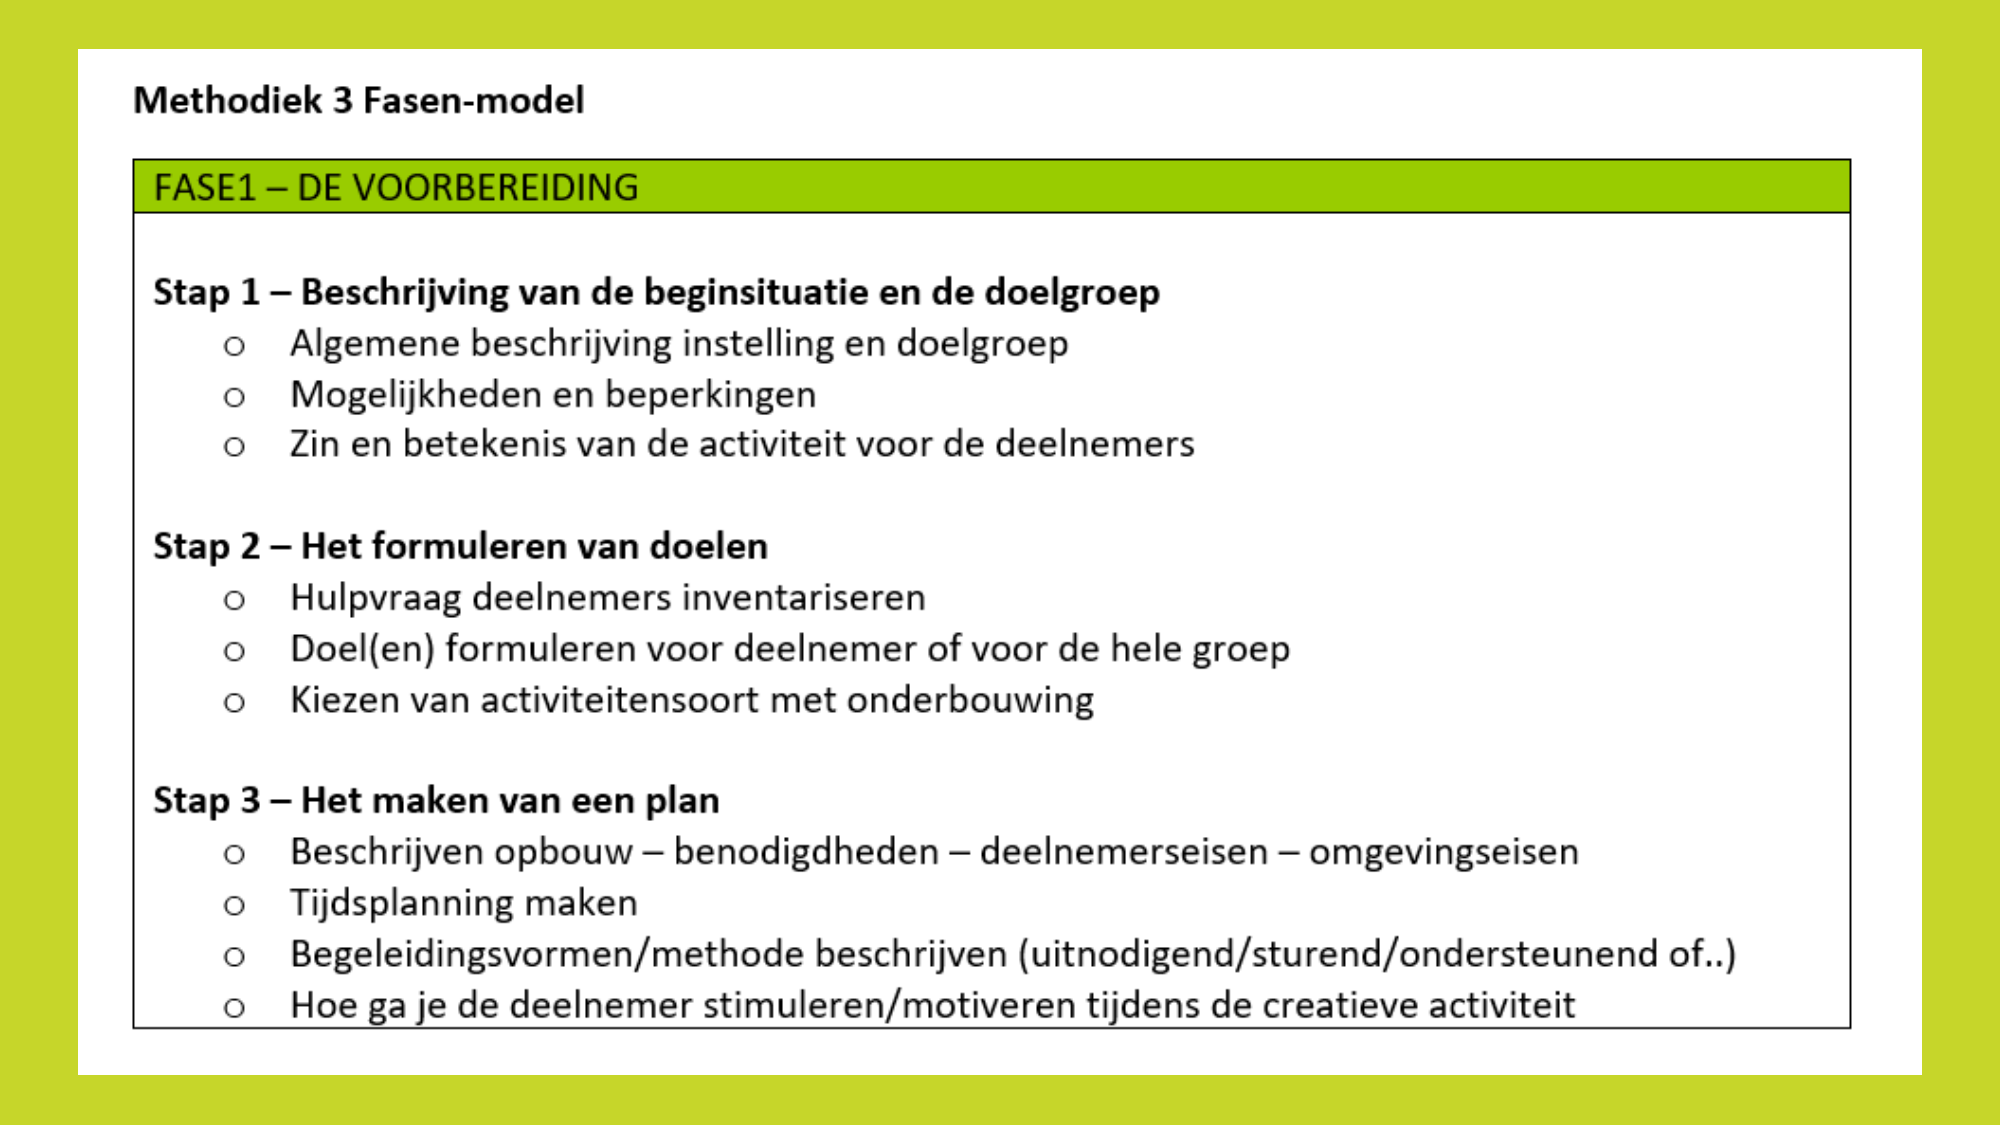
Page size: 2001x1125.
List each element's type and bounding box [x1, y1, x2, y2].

picture [77, 49, 1922, 1076]
